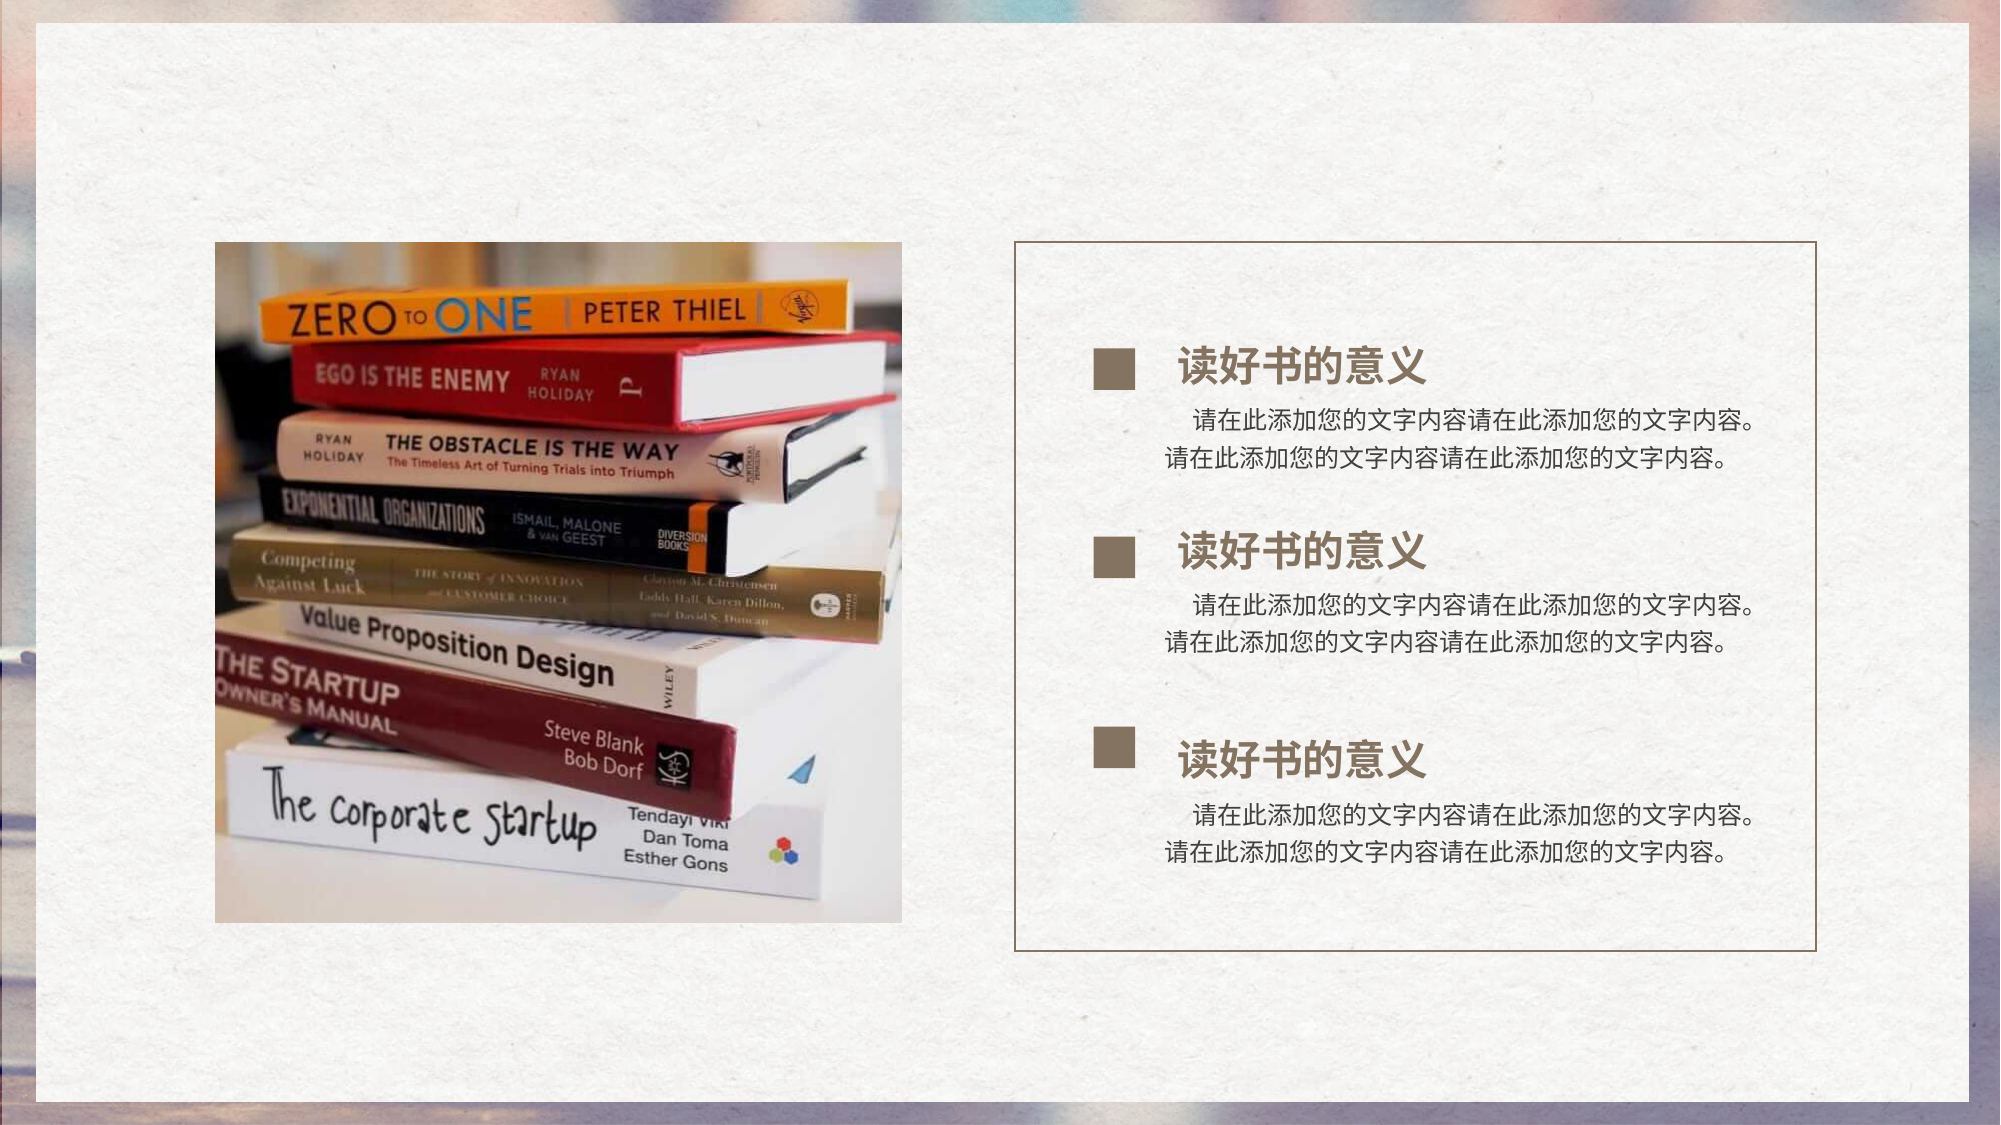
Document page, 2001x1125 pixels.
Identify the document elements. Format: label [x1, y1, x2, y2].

text_box [1149, 726, 1785, 876]
text_box [1014, 241, 1817, 952]
text_box [1093, 536, 1136, 579]
picture [0, 0, 2000, 1125]
text_box [1093, 347, 1136, 391]
text_box [1093, 726, 1136, 769]
text_box [1149, 516, 1785, 666]
text_box [1149, 332, 1785, 481]
